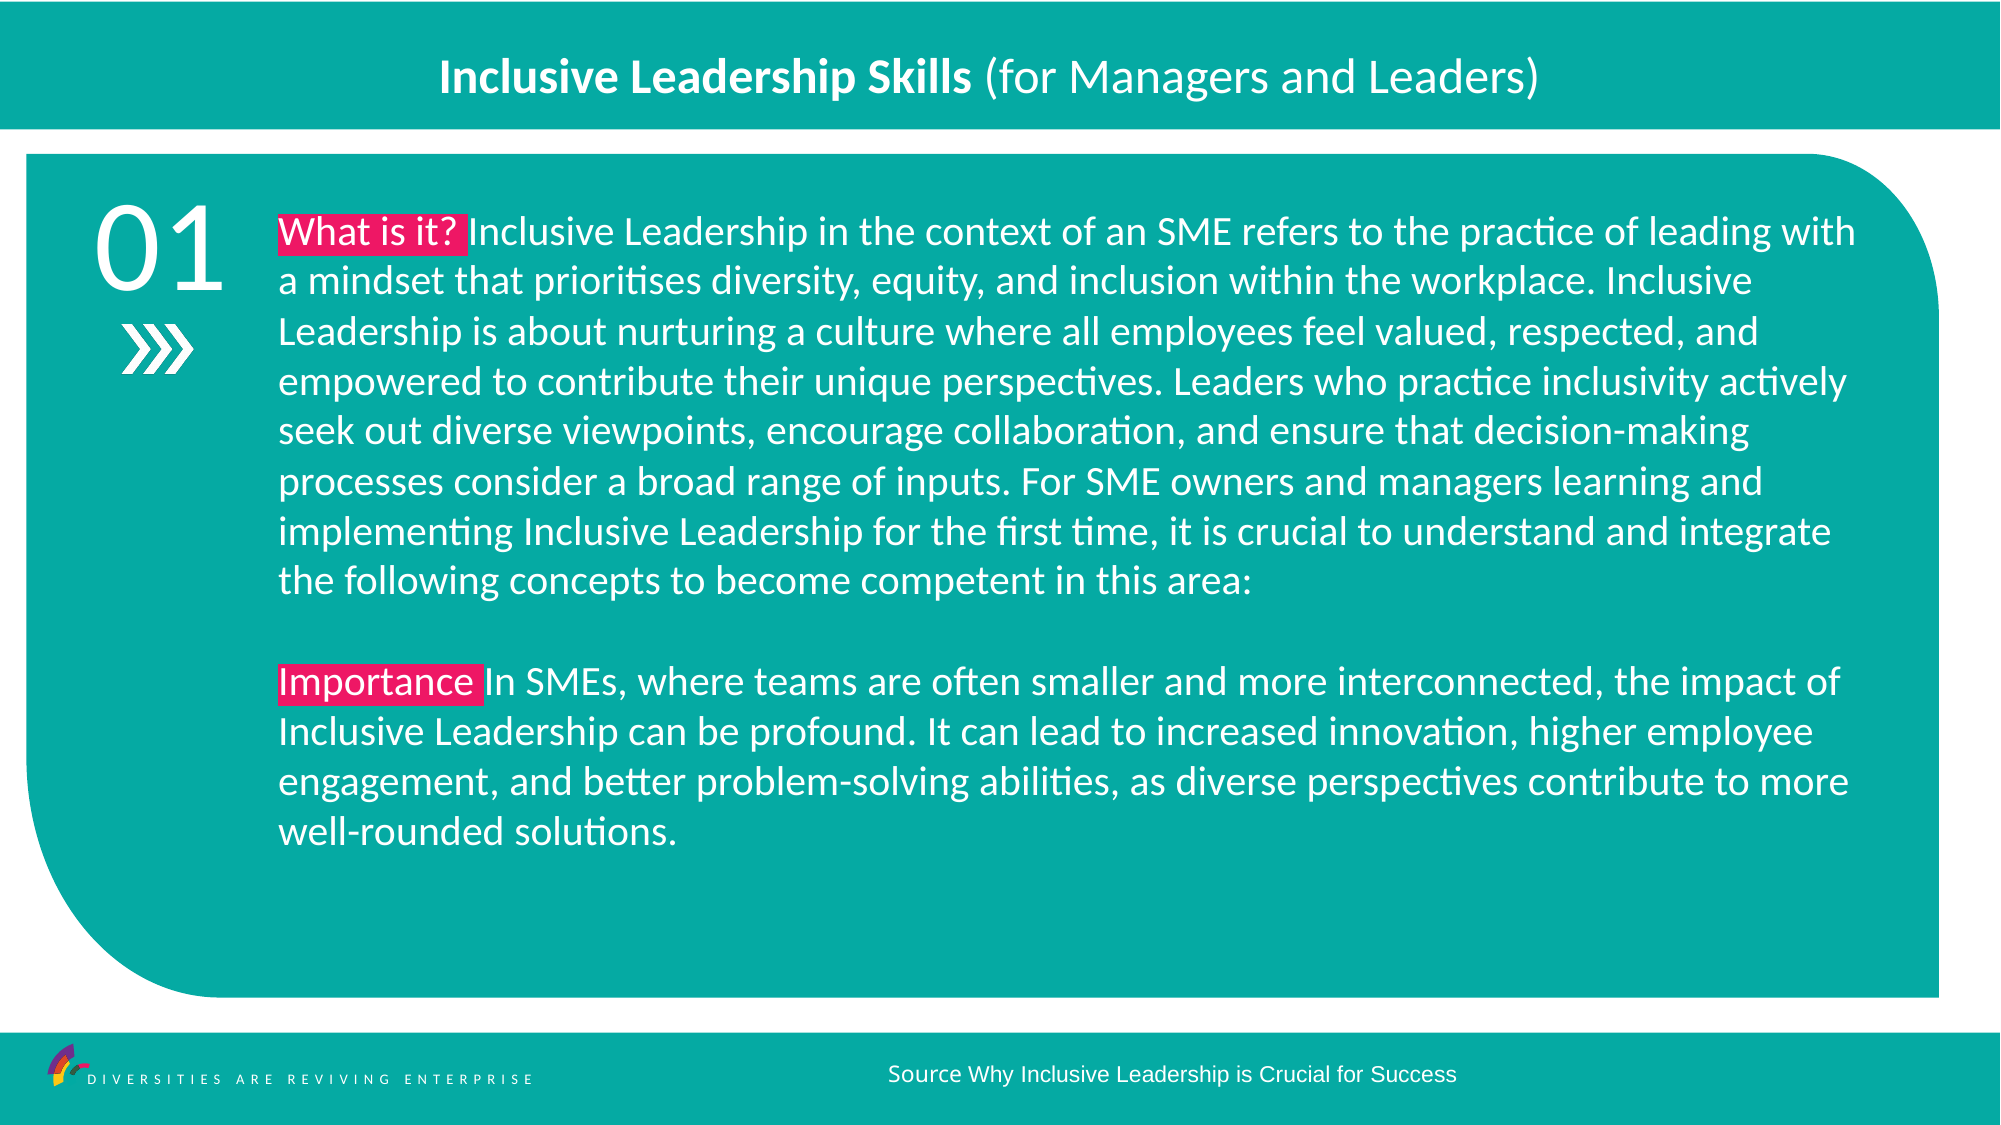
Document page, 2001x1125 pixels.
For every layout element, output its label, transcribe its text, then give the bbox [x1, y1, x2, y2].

text_box Inclusive Leadership Skills (for Managers and Leaders) [114, 25, 1877, 122]
text_box Source Why Inclusive Leadership is Crucial for Success [873, 1050, 1716, 1095]
text_box 01 [61, 136, 243, 293]
text_box [0, 1, 2000, 130]
text_box [26, 153, 1939, 998]
text_box [0, 130, 2000, 1034]
text_box What is it? Inclusive Leadership in the context of an SME refers to the practice of leading with a mindset that prioritises diversity, equity, and inclusion within the workplace. Inclusive Leadership is about nurturing a culture where all employees feel valued, respected, and empowered to contribute their unique perspectives. Leaders who practice inclusivity actively seek out diverse viewpoints, encourage collaboration, and ensure that decision-making processes consider a broad range of inputs. For SME owners and managers learning and implementing Inclusive Leadership for the first time, it is crucial to understand and integrate the following concepts to become competent in this area: Importance In SMEs, where teams are often smaller and more interconnected, the impact of Inclusive Leadership can be profound. It can lead to increased innovation, higher employee engagement, and better problem-solving abilities, as diverse perspectives contribute to more well-rounded solutions. [225, 369, 1877, 628]
picture [113, 306, 200, 392]
